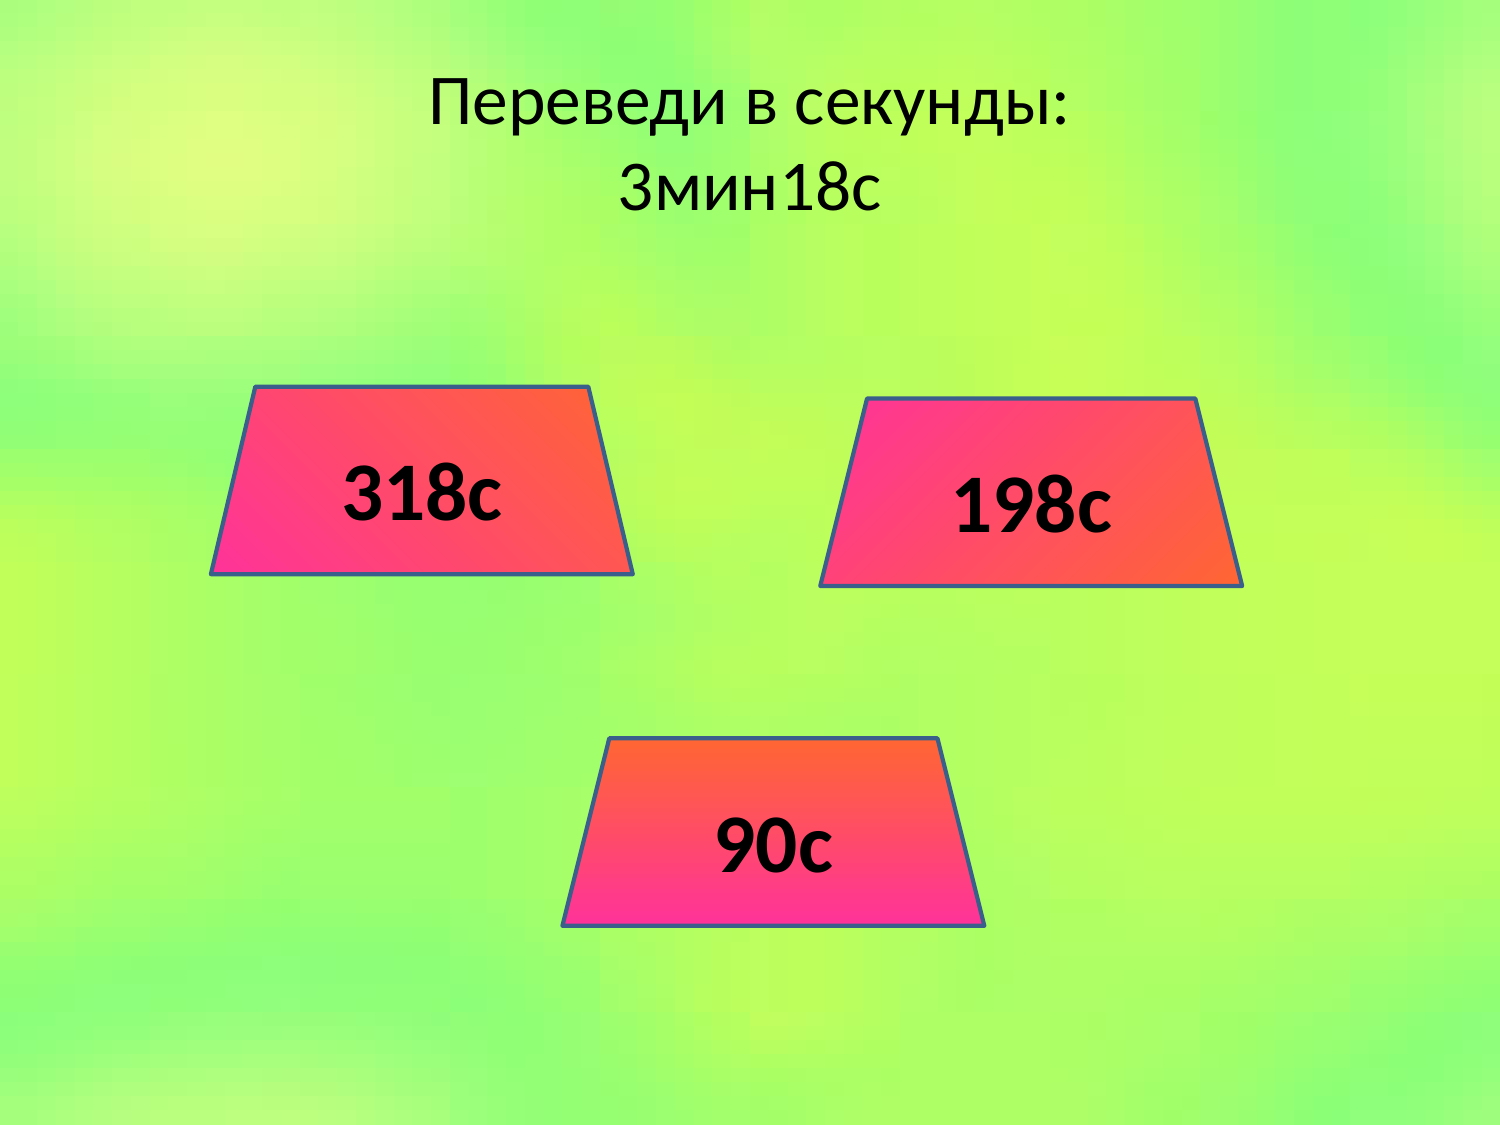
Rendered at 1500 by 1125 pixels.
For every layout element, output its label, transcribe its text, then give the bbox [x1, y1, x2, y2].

text_box 318с [208, 384, 635, 577]
text_box 198с [818, 396, 1245, 589]
picture [0, 0, 1500, 1125]
text_box 90с [560, 736, 987, 928]
title Переведи в секунды: 3мин18с [75, 45, 1425, 233]
